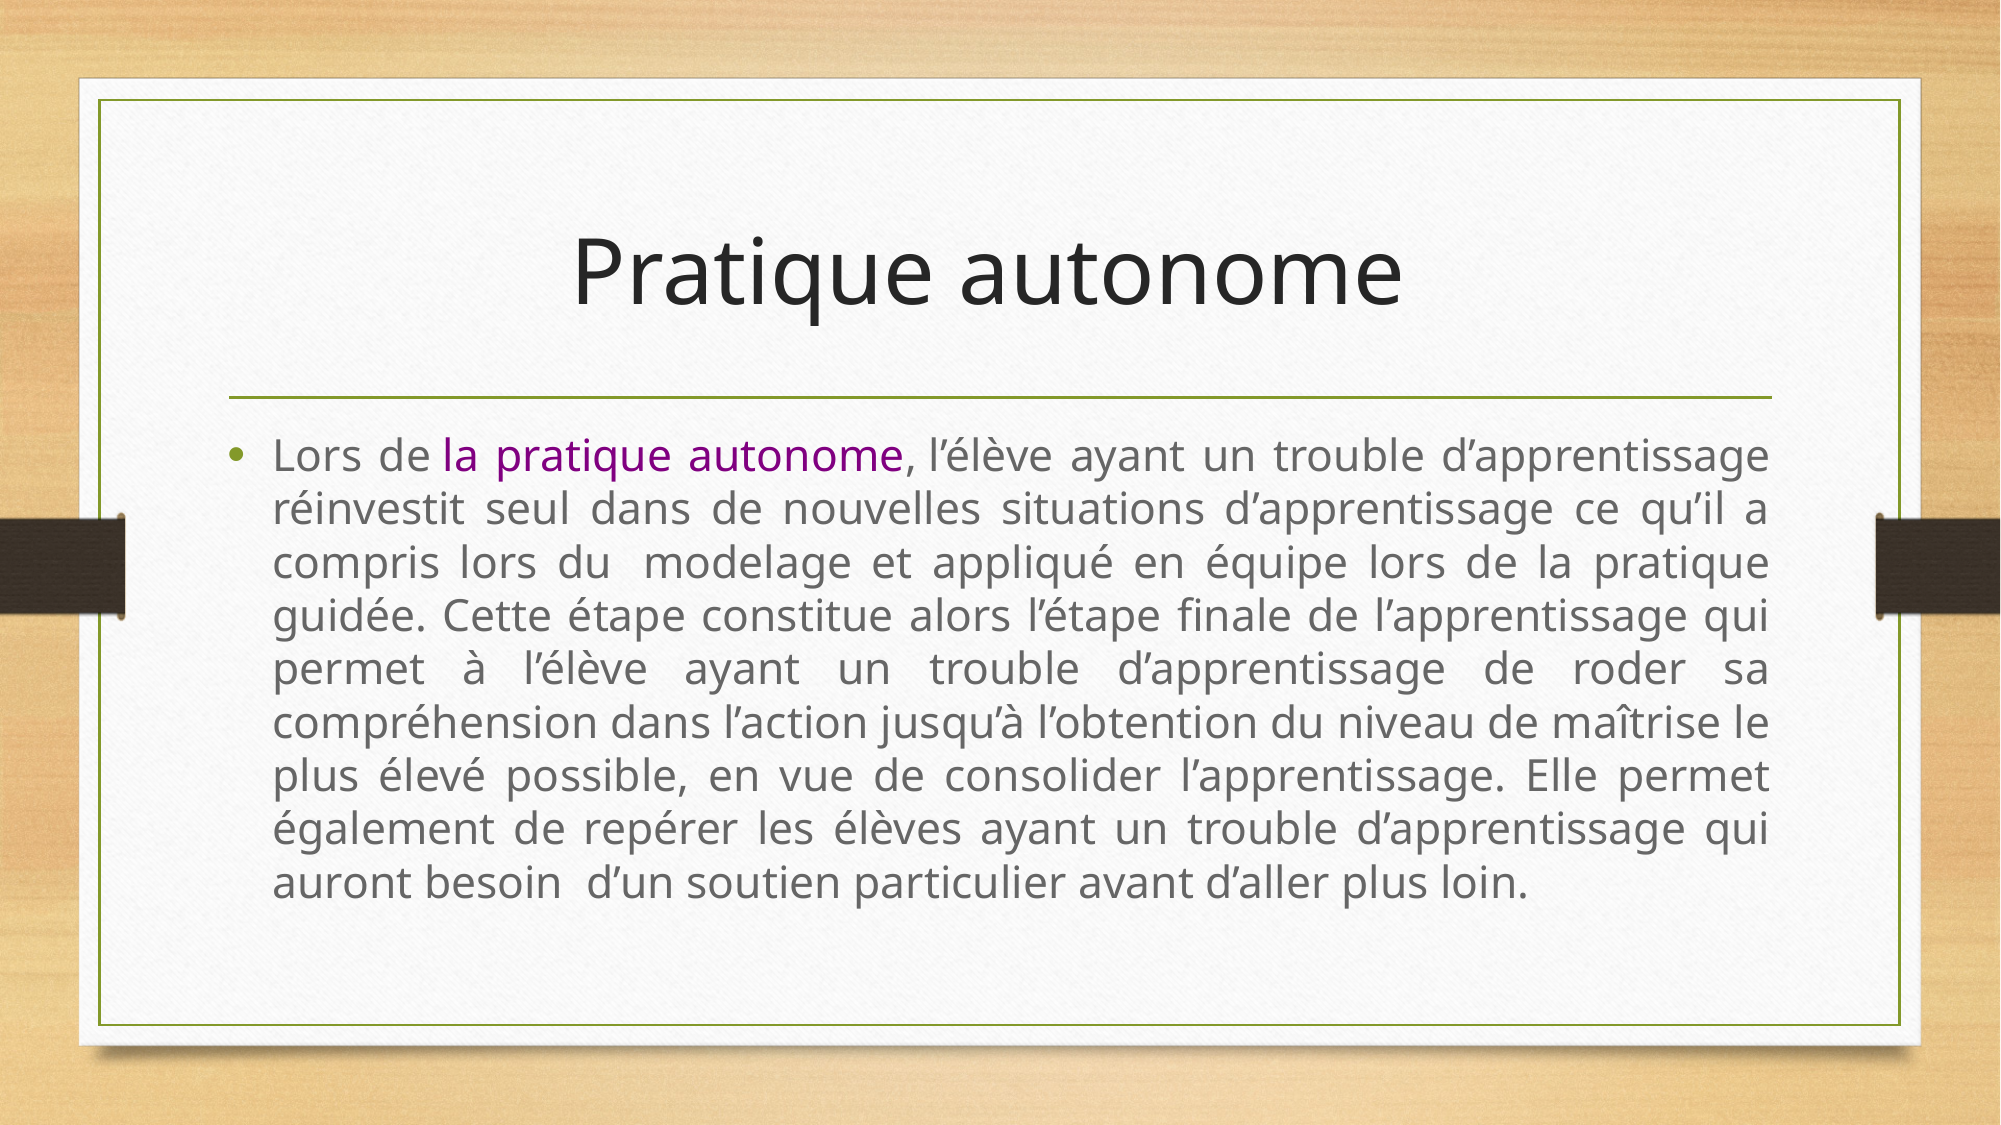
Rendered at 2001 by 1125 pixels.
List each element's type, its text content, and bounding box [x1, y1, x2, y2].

title Pratique autonome [212, 161, 1788, 375]
picture [0, 0, 2001, 1125]
list Lors de la pratique autonome, l’élève ayant un trouble d’apprentissage réinvestit seul dans de nouvelles situations d’apprentissage ce qu’il a compris lors du modelage et appliqué en équipe lors de la pratique guidée. Cette étape constitue alors l’étape finale de l’apprentissage qui permet à l’élève ayant un trouble d’apprentissage de roder sa compréhension dans l’action jusqu’à l’obtention du niveau de maîtrise le plus élevé possible, en vue de consolider l’apprentissage. Elle permet également de repérer les élèves ayant un trouble d’apprentissage qui auront besoin d’un soutien particulier avant d’aller plus loin. [212, 419, 1788, 964]
